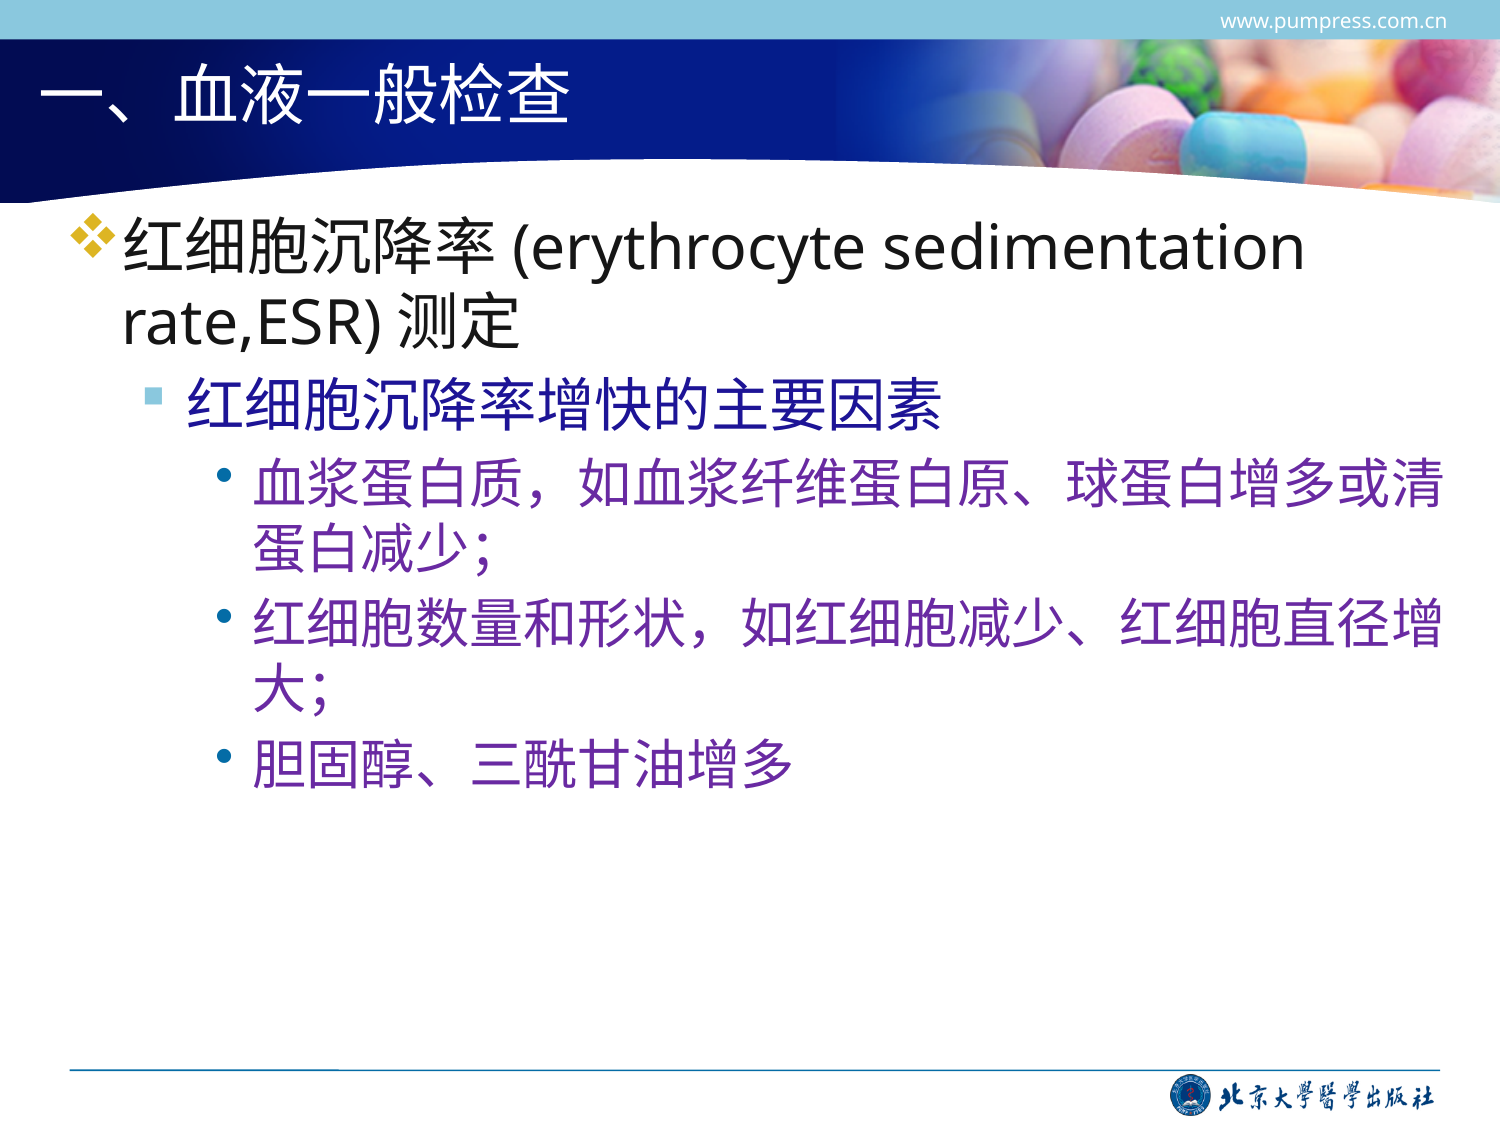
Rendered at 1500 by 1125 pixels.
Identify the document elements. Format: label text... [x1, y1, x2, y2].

list 红细胞沉降率(erythrocyte sedimentation rate,ESR)测定 红细胞沉降率增快的主要因素 血浆蛋白质，如血浆纤维蛋白原、球蛋白增多或清蛋白减少； 红细胞数量和形状，如红细胞减少、红细胞直径增大； 胆固醇、三酰甘油增多 [49, 198, 1463, 1026]
slide_number www.pumpress.com.cn [1024, 0, 1463, 38]
picture [0, 40, 1500, 203]
title 一、血液一般检查 [23, 46, 1349, 140]
picture [1170, 1074, 1436, 1118]
